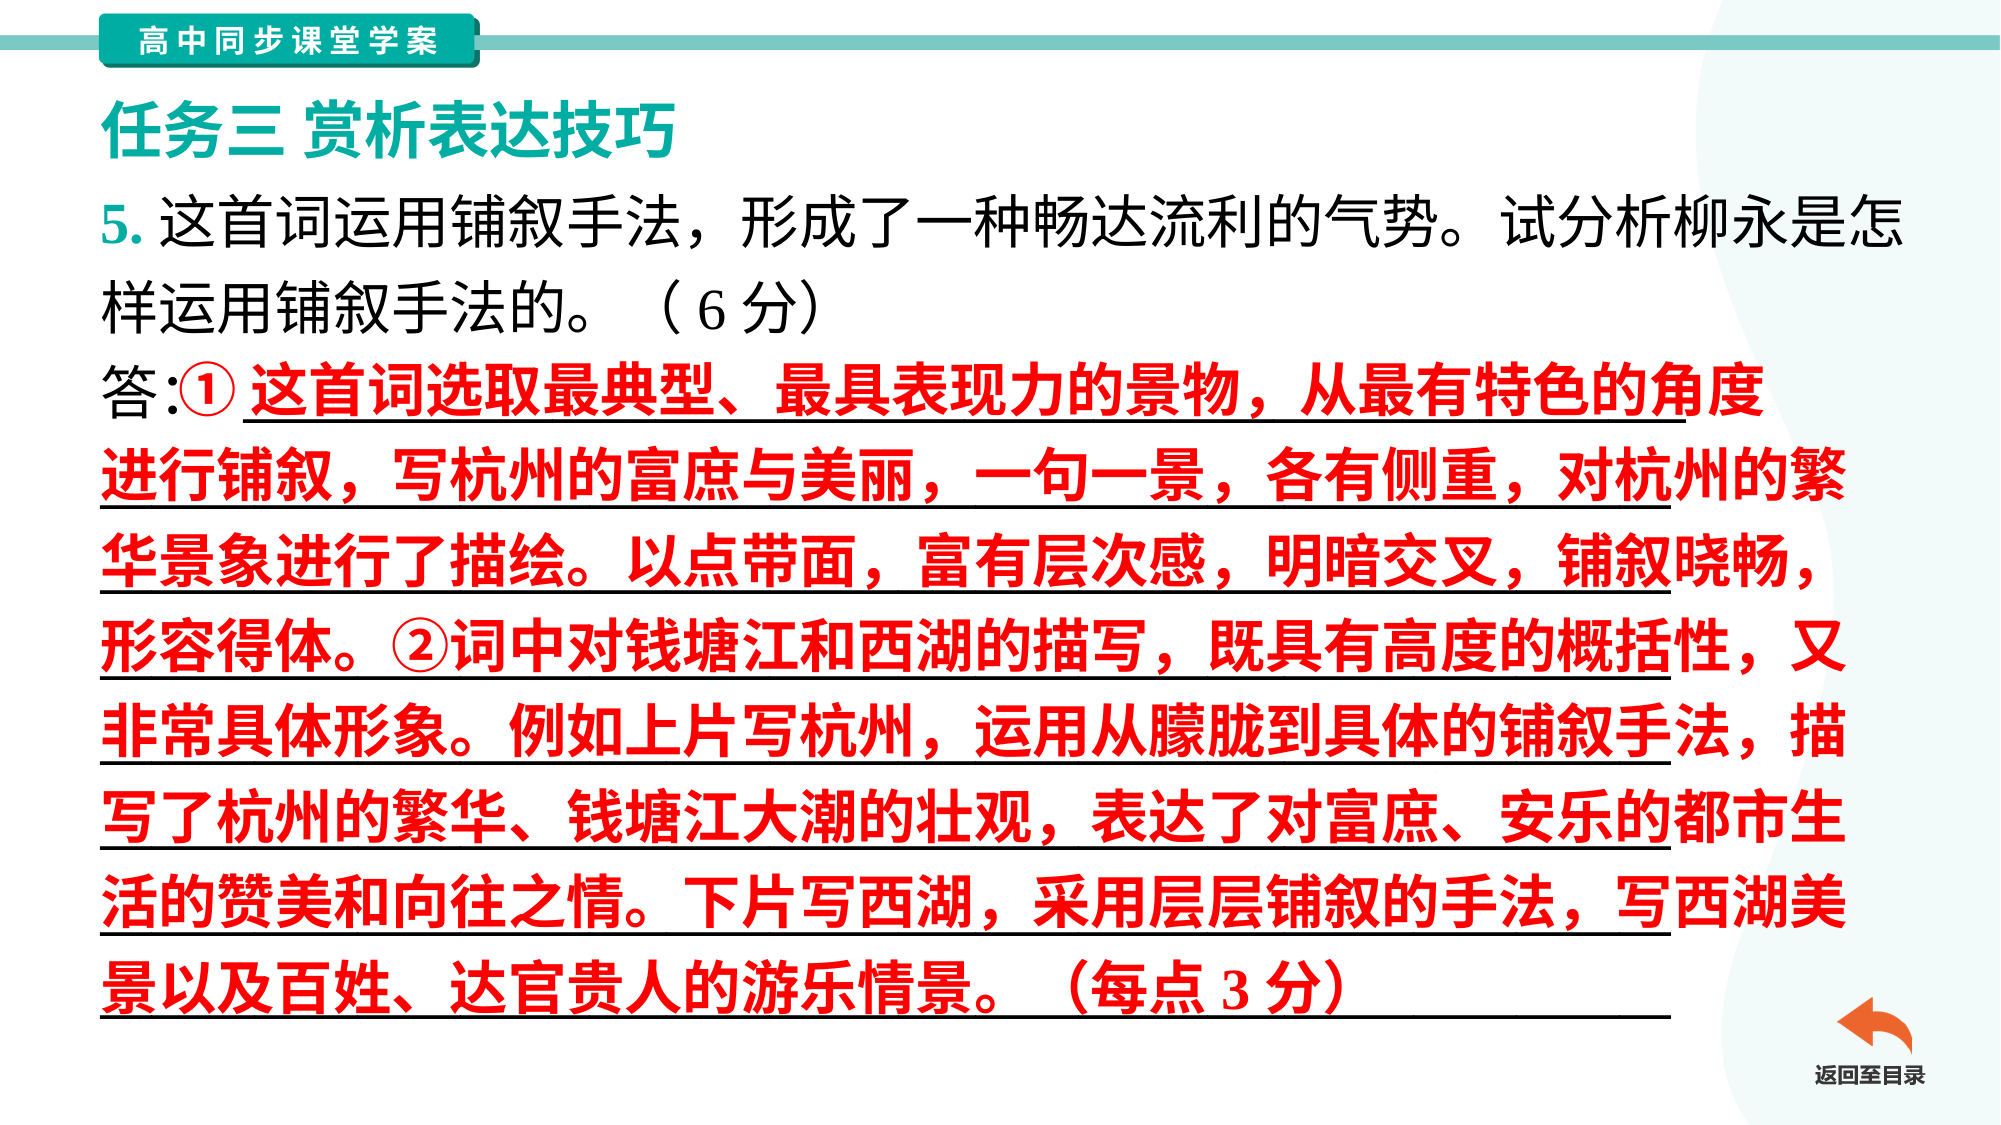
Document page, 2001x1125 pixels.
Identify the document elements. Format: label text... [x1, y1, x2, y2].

text_box ①这首词选取最典型、最具表现力的景物，从最有特色的角度 进行铺叙，写杭州的富庶与美丽，一句一景，各有侧重，对杭州的繁 华景象进行了描绘。以点带面，富有层次感，明暗交叉，铺叙晓畅， 形容得体。②词中对钱塘江和西湖的描写，既具有高度的概括性，又 非常具体形象。例如上片写杭州，运用从朦胧到具体的铺叙手法，描 写了杭州的繁华、钱塘江大潮的壮观，表达了对富庶、安乐的都市生 活的赞美和向往之情。下片写西湖，采用层层铺叙的手法，写西湖美 景以及百姓、达官贵人的游乐情景。（每点3分） [100, 337, 1899, 1014]
picture [0, 0, 2000, 1125]
text_box 5.这首词运用铺叙手法，形成了一种畅达流利的气势。试分析柳永是怎 样运用铺叙手法的。（6分） 答： ________________________________________________________ _____________________________________________________________ _____________________________________________________________ _____________________________________________________________ _____________________________________________________________ _____________________________________________________________ _____________________________________________________________ _____________________________________________________________ [100, 170, 1899, 337]
text_box 任务三 赏析表达技巧 [100, 76, 1899, 160]
